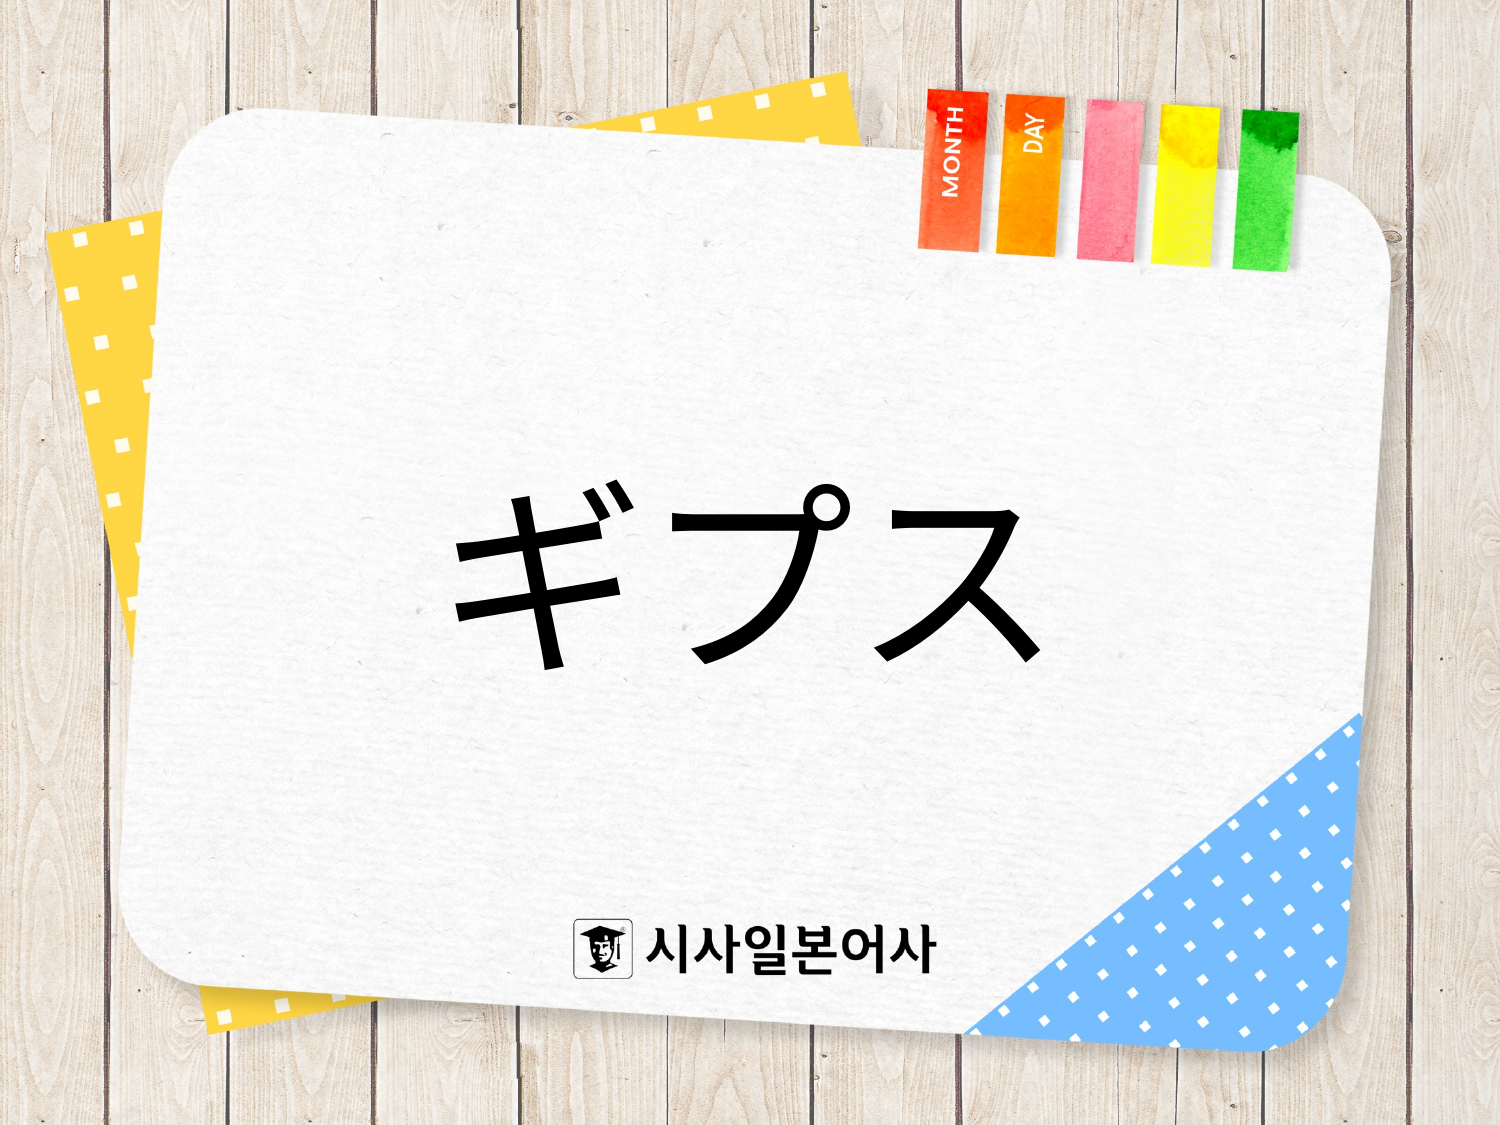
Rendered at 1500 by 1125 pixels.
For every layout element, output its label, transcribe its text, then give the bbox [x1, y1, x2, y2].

title ギプス [75, 338, 1425, 811]
picture [0, 0, 1500, 1125]
